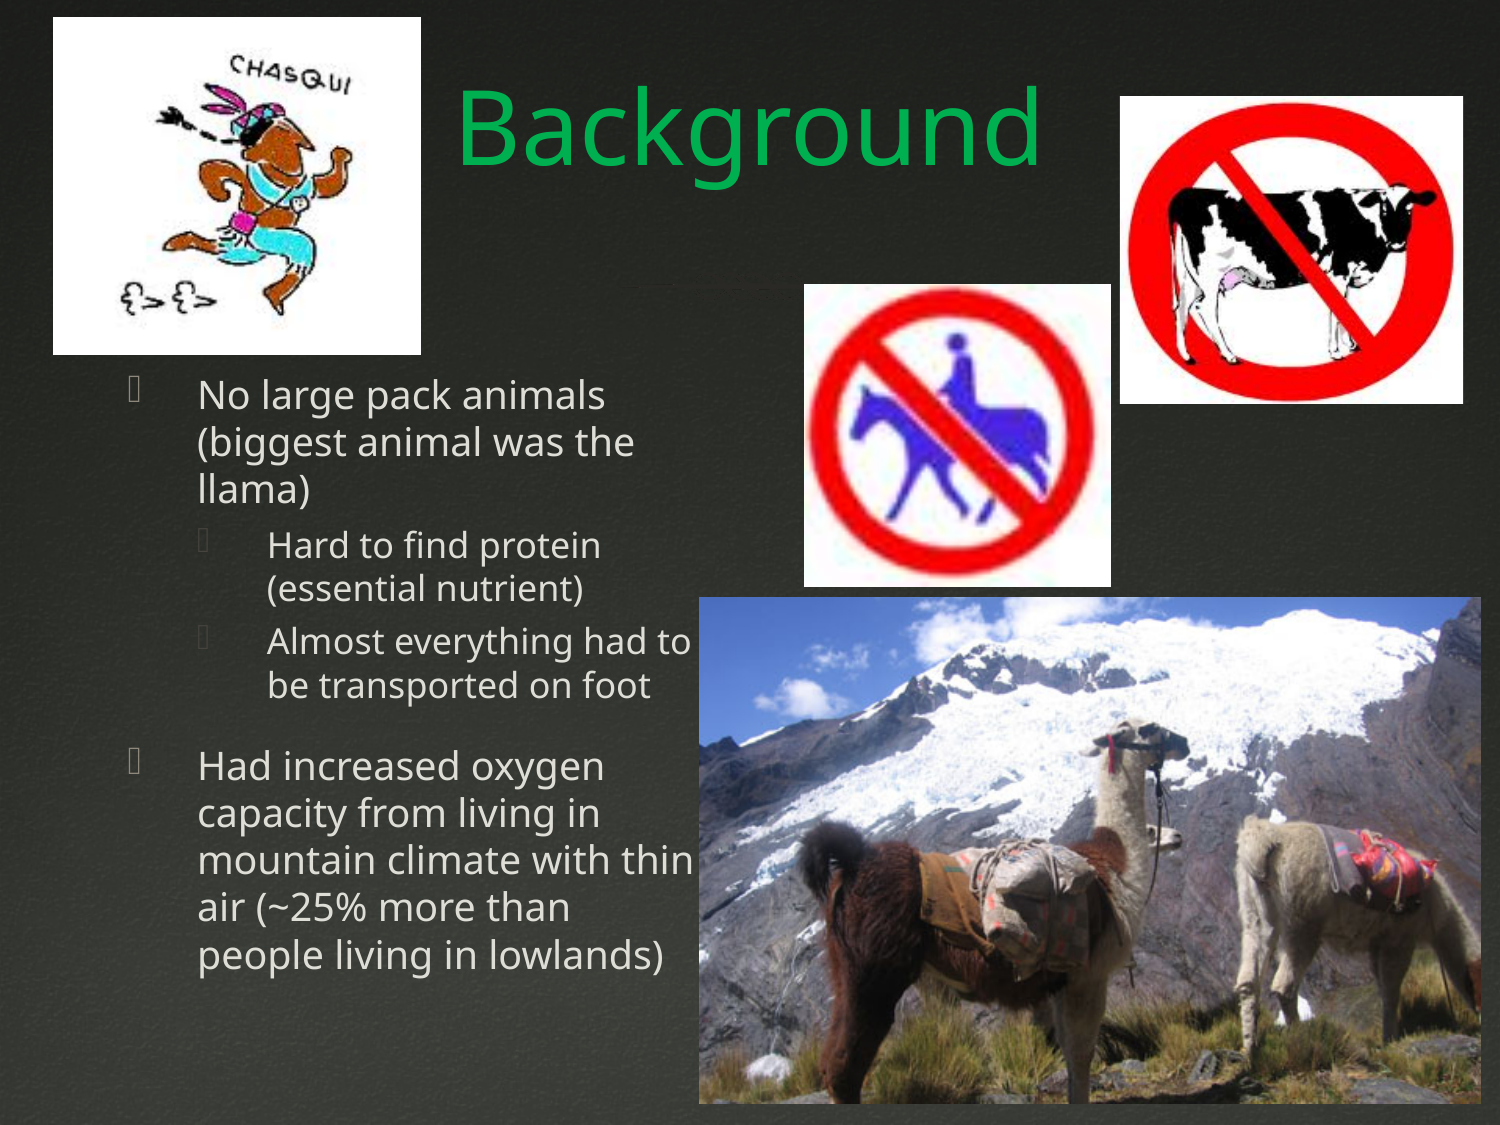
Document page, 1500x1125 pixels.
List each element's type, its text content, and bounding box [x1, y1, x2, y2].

picture [53, 17, 421, 356]
picture [615, 272, 1111, 587]
picture [698, 596, 1482, 1105]
list No large pack animals (biggest animal was the llama) Hard to find protein (essential nutrient) Almost everything had to be transported on foot Had increased oxygen capacity from living in mountain climate with thin air (~25% more than people living in lowlands) [112, 362, 713, 1030]
picture [1119, 96, 1464, 404]
title Background [112, 11, 1388, 236]
